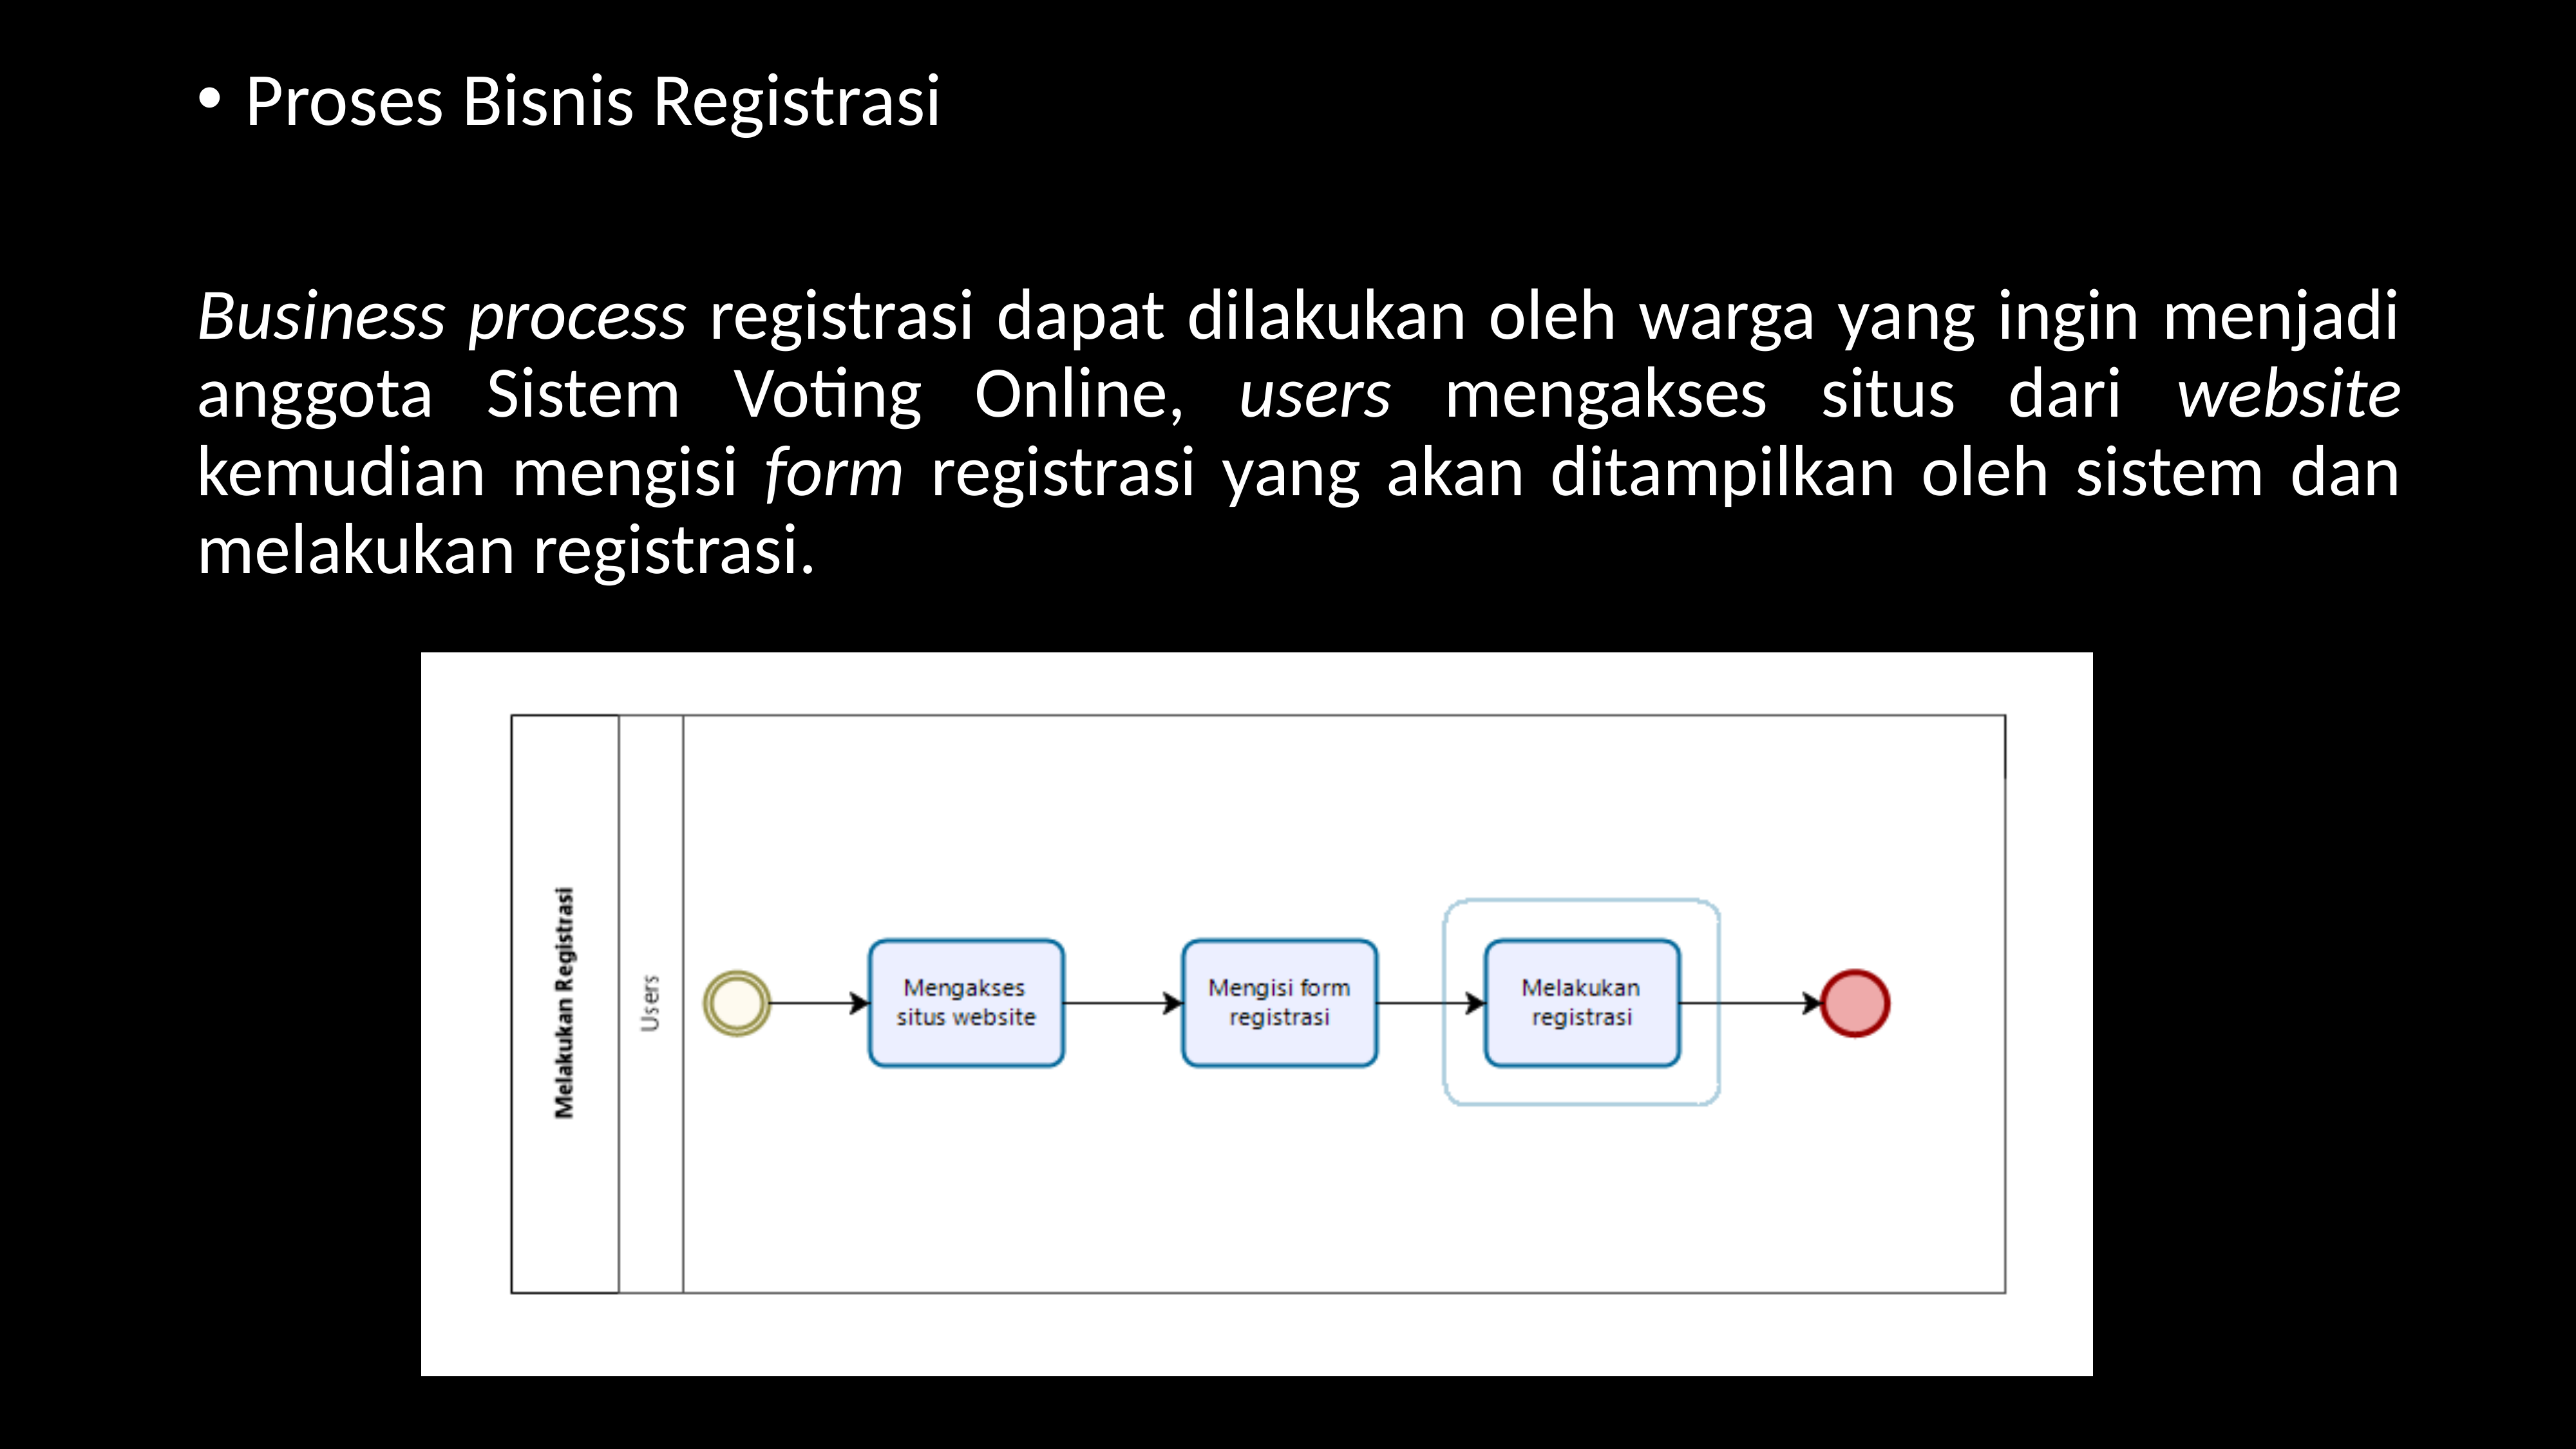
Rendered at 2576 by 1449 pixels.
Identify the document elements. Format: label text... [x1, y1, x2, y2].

list Proses Bisnis Registrasi Business process registrasi dapat dilakukan oleh warga yang ingin menjadi anggota Sistem Voting Online, users mengakses situs dari website kemudian mengisi form registrasi yang akan ditampilkan oleh sistem dan melakukan registrasi. [187, 55, 2412, 1376]
picture [421, 652, 2093, 1376]
